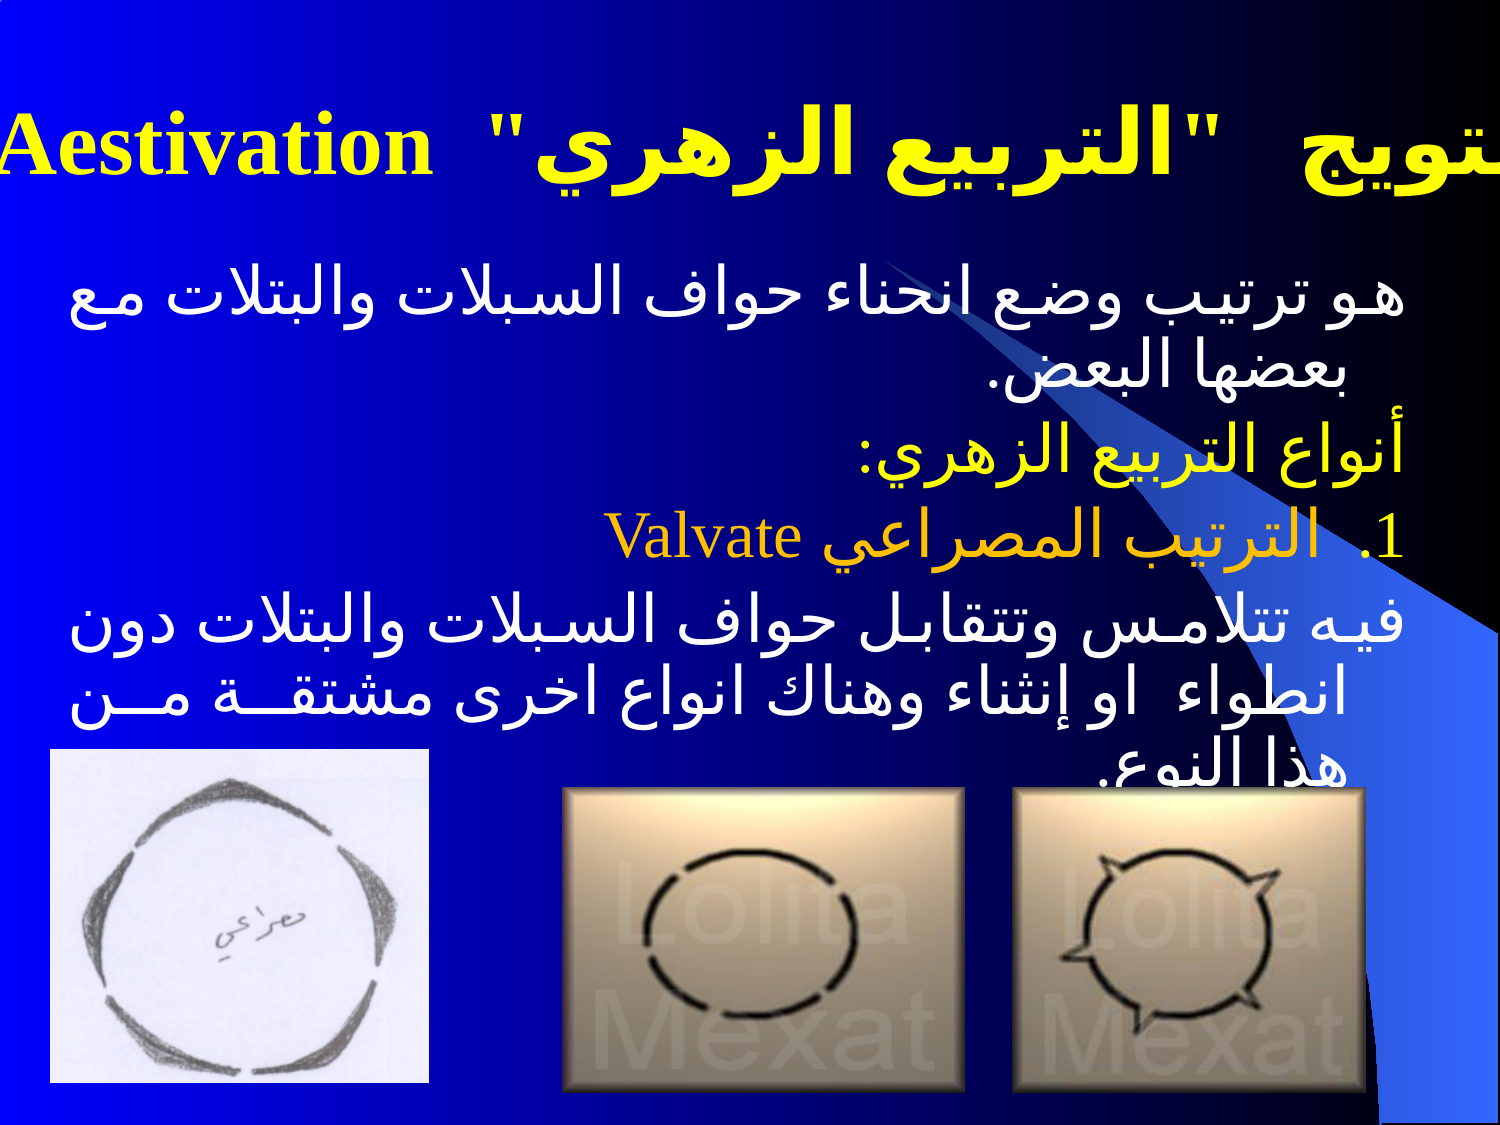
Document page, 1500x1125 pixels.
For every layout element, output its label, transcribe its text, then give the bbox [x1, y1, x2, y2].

picture [562, 787, 965, 1093]
picture [1012, 787, 1366, 1093]
picture [49, 749, 429, 1083]
list هو ترتيب وضع انحناء حواف السبلات والبتلات مع بعضها البعض. أنواع التربيع الزهري: الترتيب المصراعي Valvate فيه تتلامس وتتقابل حواف السبلات والبتلات دون انطواء او إنثناء وهناك انواع اخرى مشتقة من هذا النوع. [37, 249, 1438, 801]
text_box التويج "التربيع الزهري" Aestivation [0, 75, 1500, 201]
